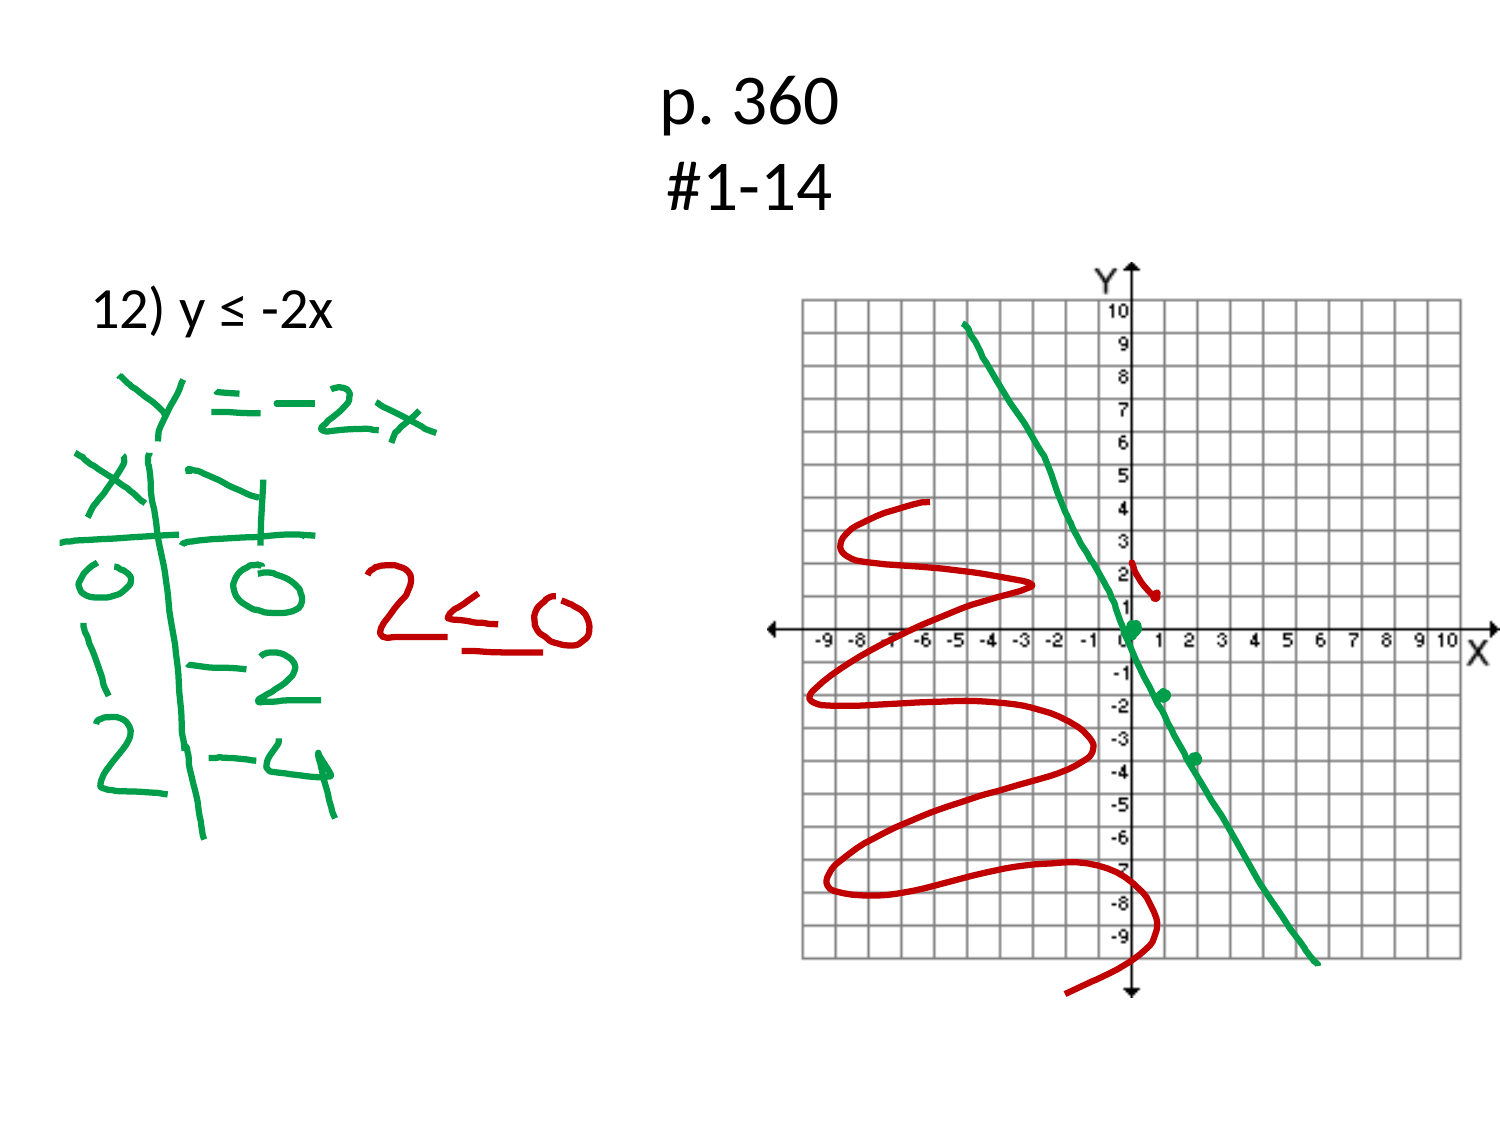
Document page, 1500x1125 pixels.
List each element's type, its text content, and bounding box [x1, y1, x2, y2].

text_box [533, 595, 591, 647]
text_box [186, 663, 247, 671]
text_box [320, 386, 379, 433]
list 12) y ≤ -2x [75, 262, 738, 1005]
text_box [461, 650, 544, 654]
text_box [82, 622, 110, 697]
text_box [366, 564, 448, 639]
title p. 360 #1-14 [75, 45, 1425, 233]
text_box [411, 420, 437, 434]
text_box [187, 468, 260, 499]
text_box [157, 379, 184, 442]
text_box [77, 561, 132, 599]
text_box [147, 452, 160, 534]
text_box [184, 744, 205, 840]
text_box [114, 479, 146, 504]
text_box [74, 452, 111, 478]
text_box [157, 537, 185, 751]
text_box [208, 756, 257, 762]
text_box [95, 716, 168, 796]
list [767, 262, 1500, 998]
text_box [119, 374, 165, 415]
text_box [265, 738, 336, 819]
text_box [390, 410, 420, 444]
text_box [86, 454, 125, 518]
text_box [59, 533, 179, 544]
text_box [232, 563, 303, 614]
text_box [447, 592, 499, 626]
text_box [257, 651, 322, 704]
text_box [259, 479, 265, 535]
text_box [215, 390, 240, 395]
text_box [211, 411, 261, 415]
text_box [375, 401, 409, 420]
text_box [181, 533, 316, 546]
